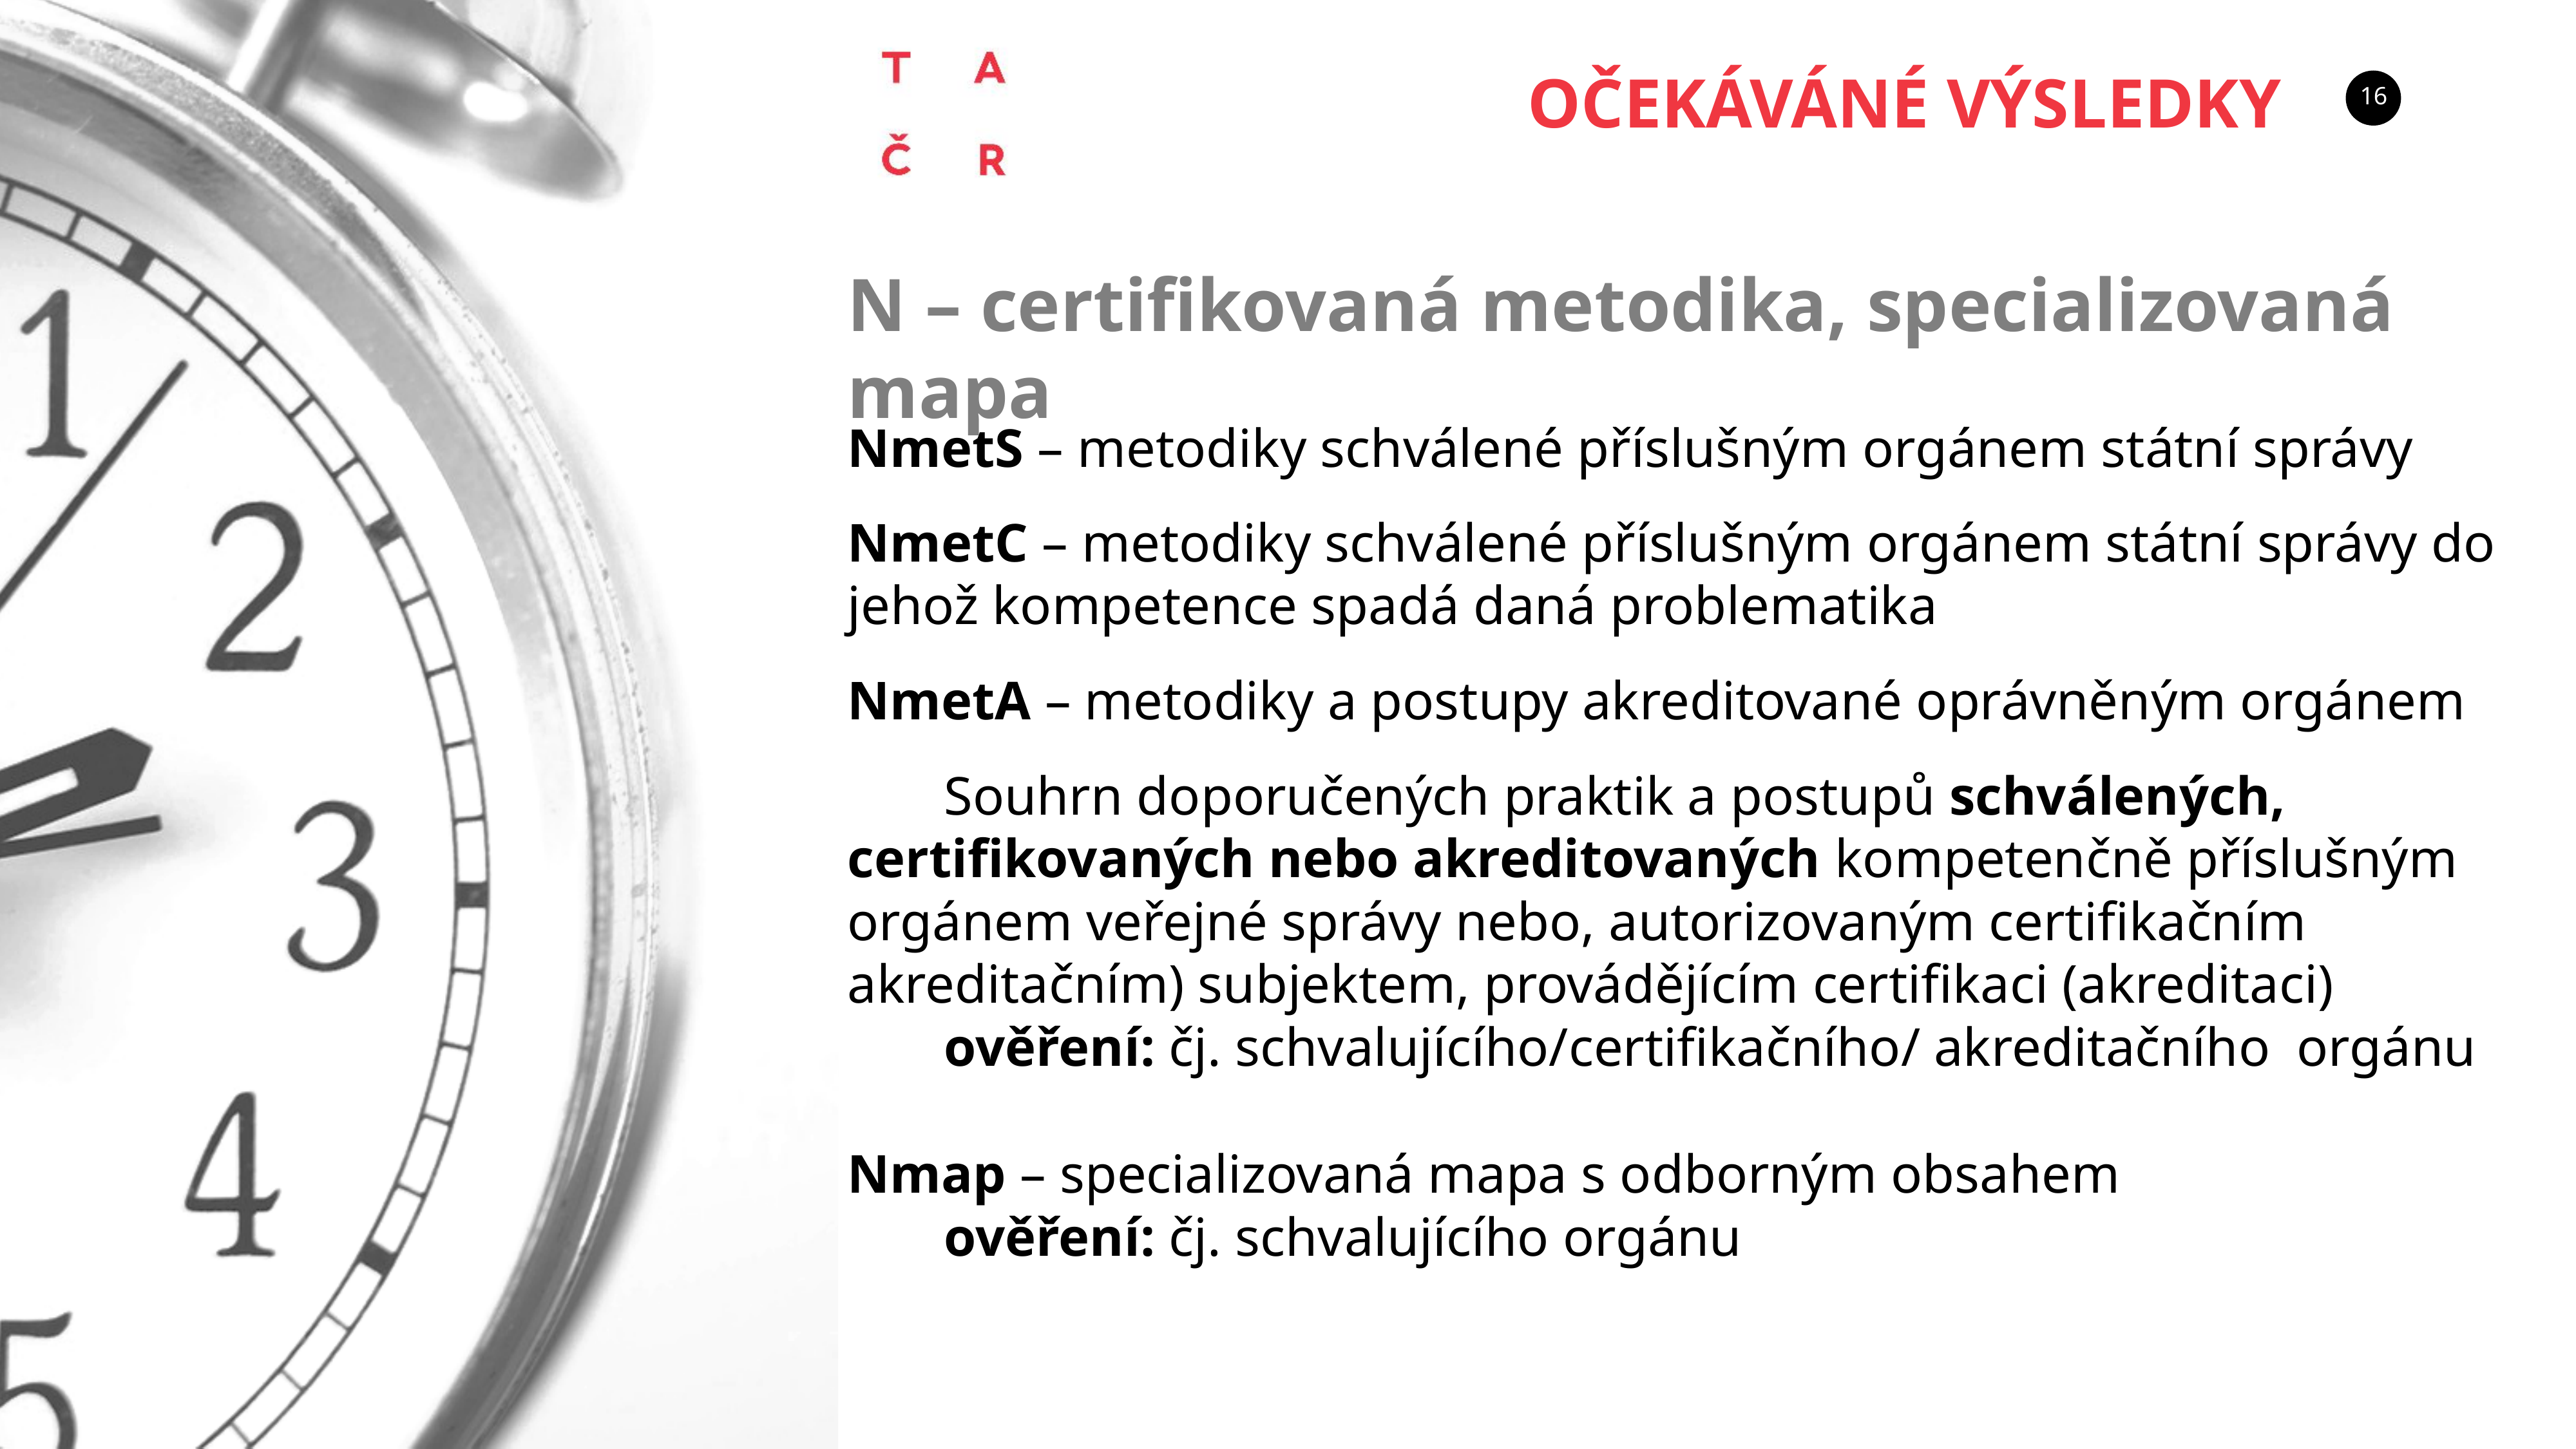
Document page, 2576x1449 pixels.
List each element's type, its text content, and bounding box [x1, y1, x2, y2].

text_box OČEKÁVÁNÉ VÝSLEDKY [1518, 56, 2291, 146]
text_box NmetS – metodiky schválené příslušným orgánem státní správy NmetC – metodiky schválené příslušným orgánem státní správy do jehož kompetence spadá daná problematika NmetA – metodiky a postupy akreditované oprávněným orgánem Souhrn doporučených praktik a postupů schválených, certifikovaných nebo akreditovaných kompetenčně příslušným orgánem veřejné správy nebo, autorizovaným certifikačním akreditačním) subjektem, provádějícím certifikaci (akreditaci) ověření: čj. schvalujícího/certifikačního/ akreditačního orgánu Nmap – specializovaná mapa s odborným obsahem ověření: čj. schvalujícího orgánu [839, 410, 2576, 1271]
picture [0, 0, 1058, 1449]
text_box N – certifikovaná metodika, specializovaná mapa [839, 254, 2576, 410]
